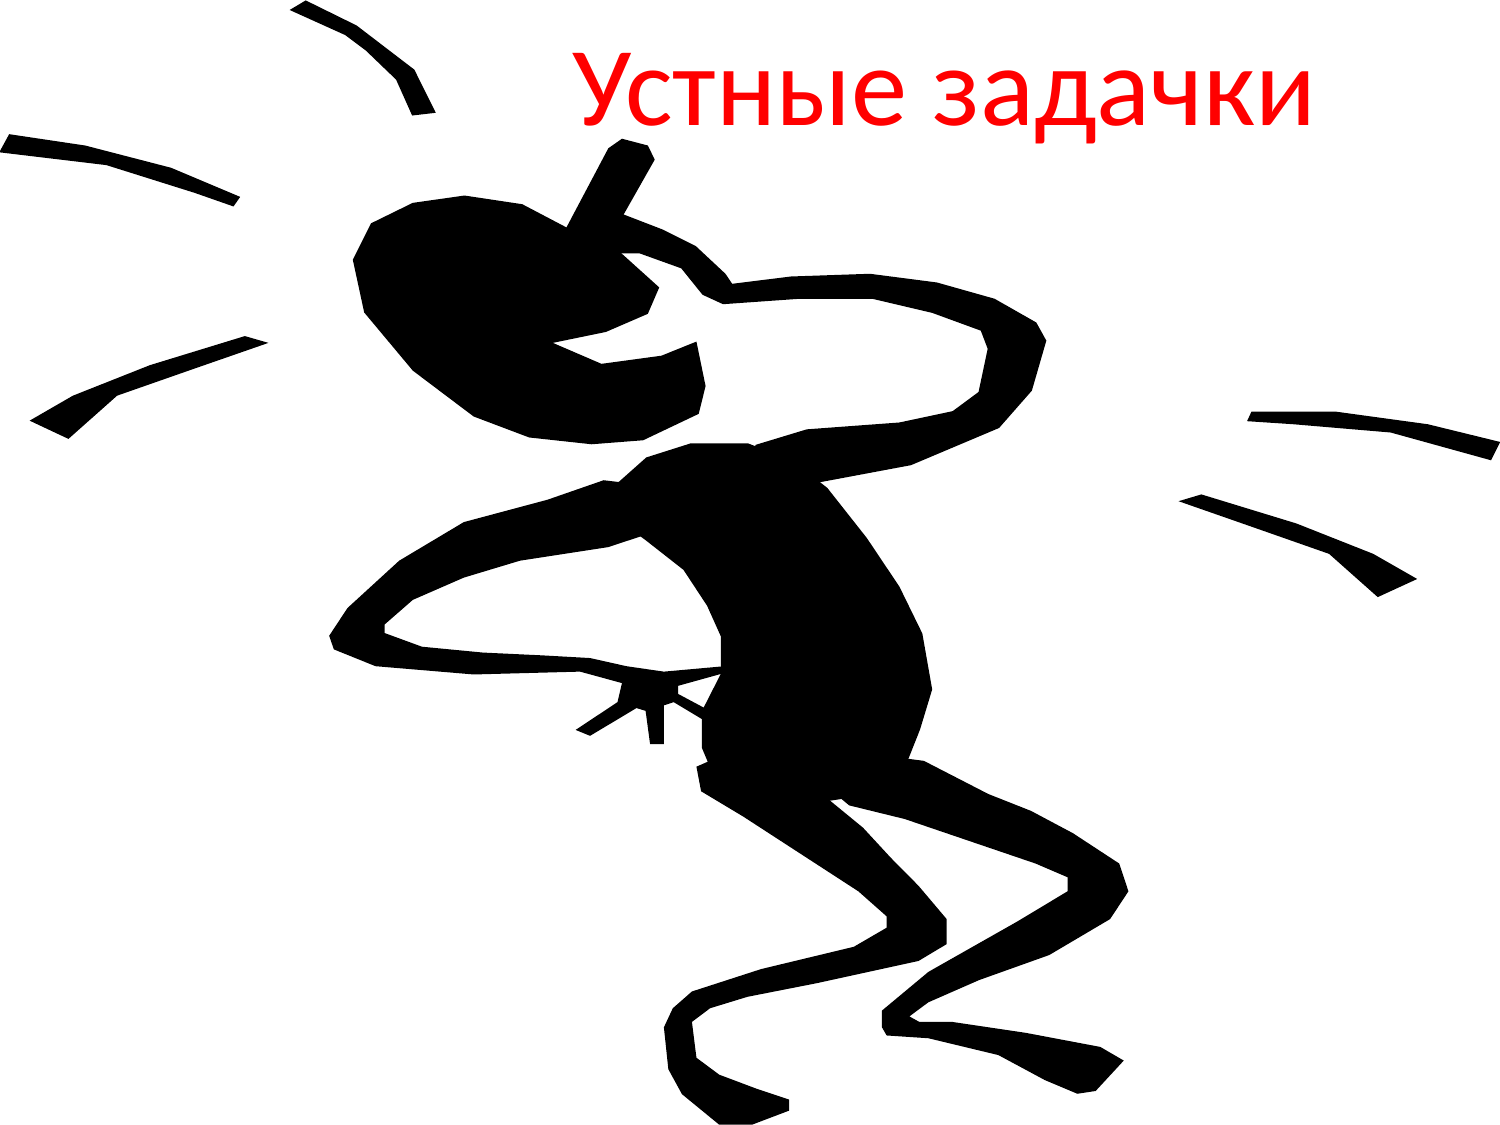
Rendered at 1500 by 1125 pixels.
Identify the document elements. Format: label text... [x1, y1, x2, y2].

text_box Устные задачки [389, 5, 1500, 156]
